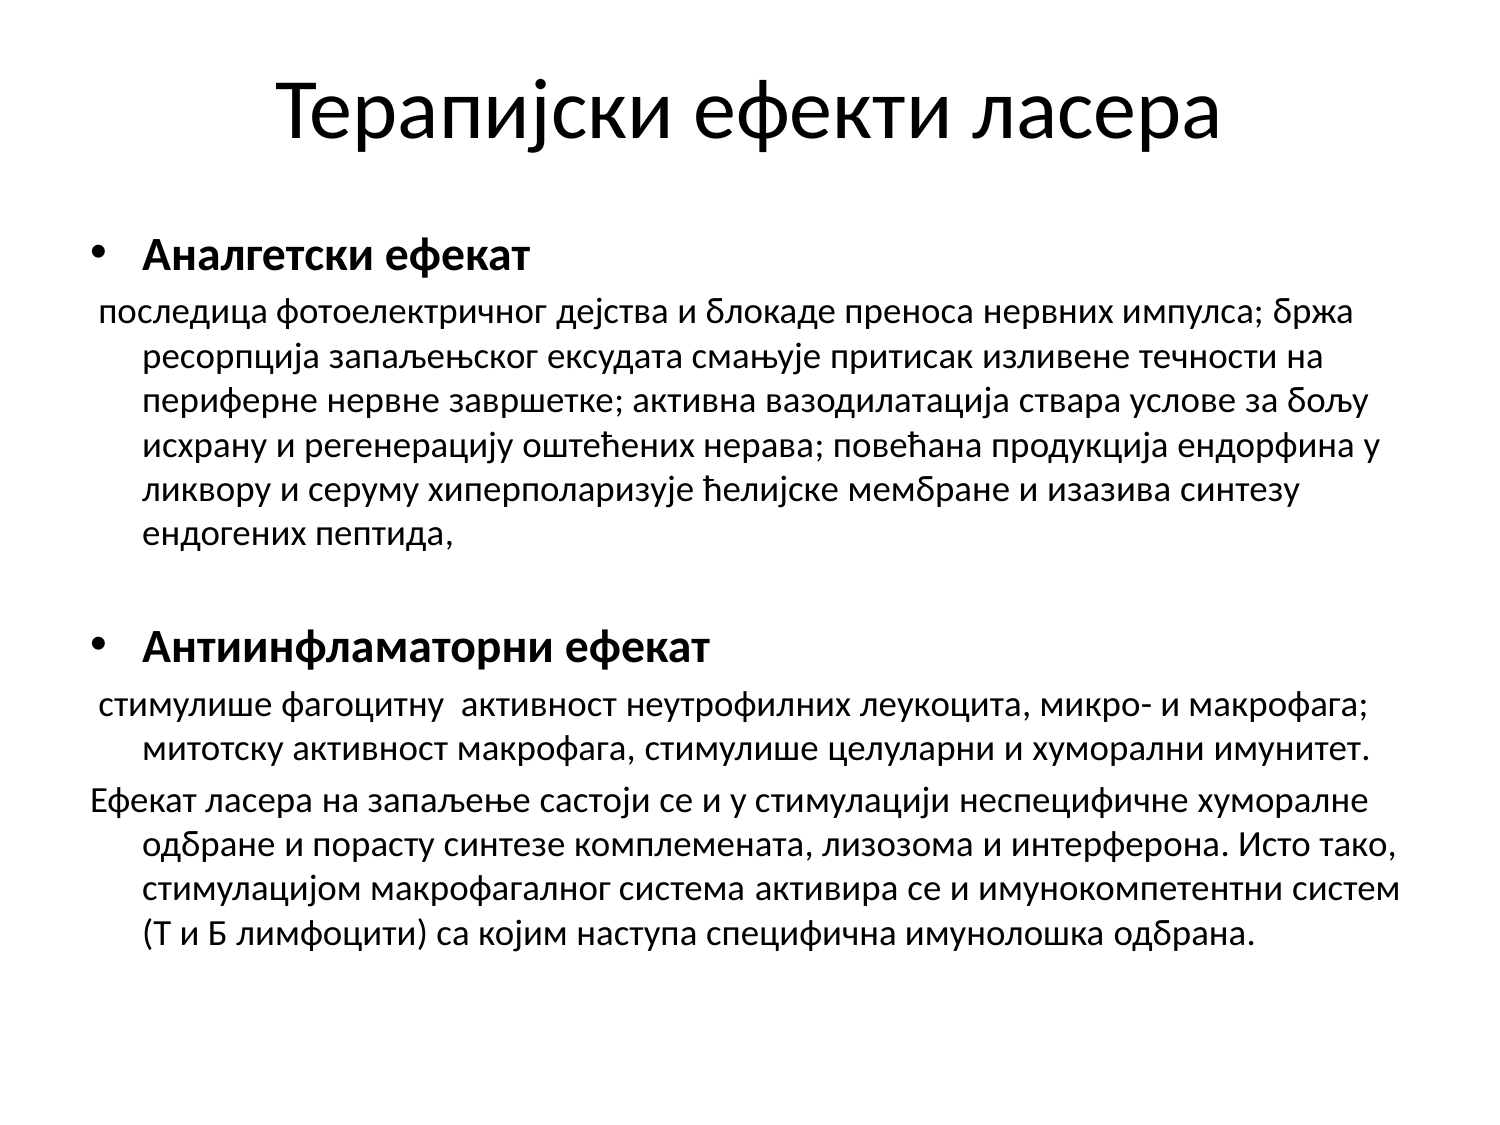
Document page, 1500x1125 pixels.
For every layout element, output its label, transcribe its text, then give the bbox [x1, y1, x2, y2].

title Терапијски ефекти ласера [75, 45, 1425, 164]
list Аналгетски ефекат последица фотоелектричног дејства и блокаде преноса нервних импулса; бржа ресорпција запаљењског ексудата смањује притисак изливене течности на периферне нервне завршетке; активна вазодилатација ствара услове за бољу исхрану и регенерацију оштећених нерава; повећана продукција ендорфина у ликвору и серуму хиперполаризује ћелијске мембране и изазива синтезу ендогених пептида, Антиинфламаторни ефекат стимулише фагоцитну активност неутрофилних леукоцита, микро- и макрофага; митотску активност макрофага, стимулише целуларни и хуморални имунитет. Ефекат ласера на запаљење састоји се и у стимулацији неспецифичне хуморалне одбране и порасту синтезе комплемената, лизозома и интерферона. Исто тако, стимулацијом макрофагалног система активира се и имунокомпетентни систем (Т и Б лимфоцити) са којим наступа специфична имунолошка одбрана. [75, 175, 1425, 1005]
